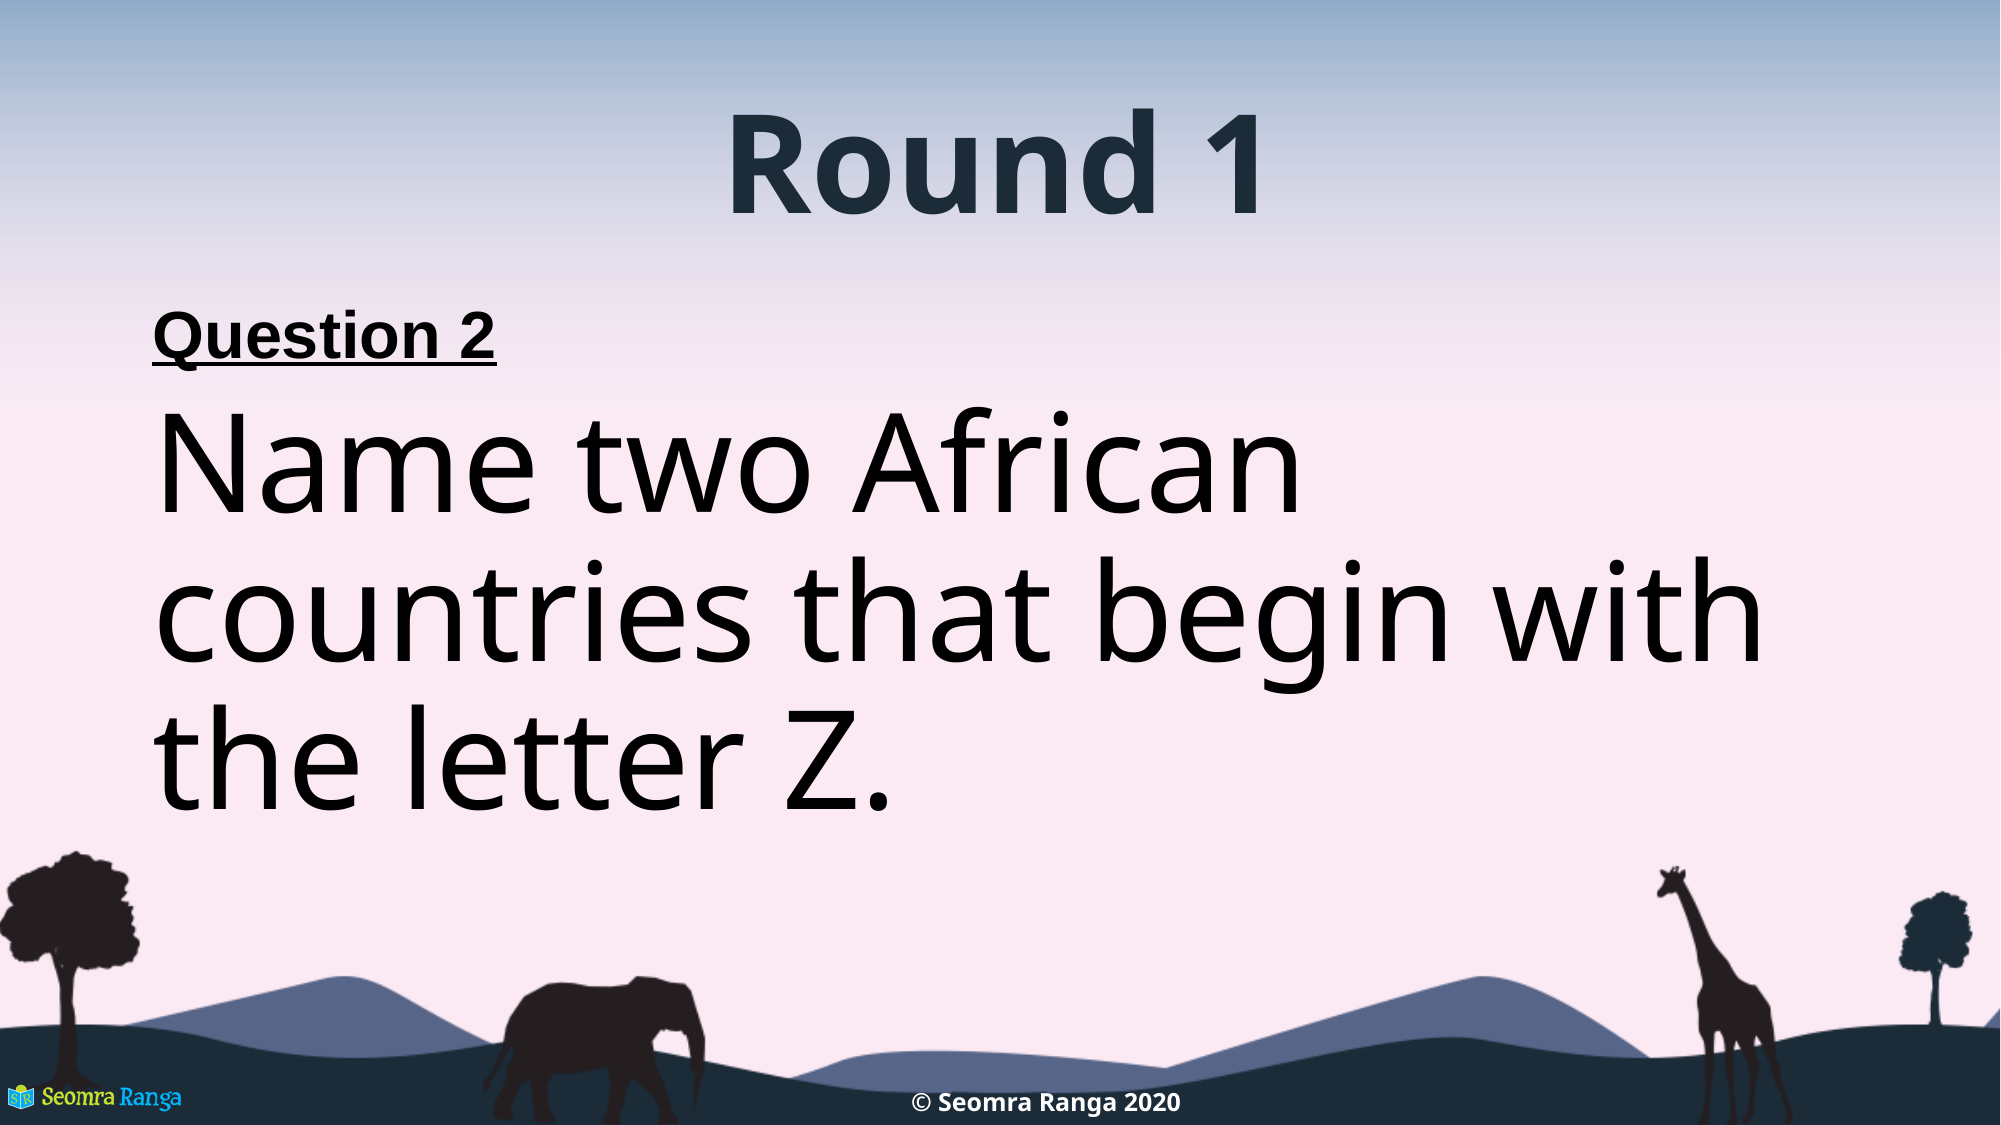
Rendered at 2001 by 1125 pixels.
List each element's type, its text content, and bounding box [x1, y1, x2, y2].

list Question 2 Name two African countries that begin with the letter Z. [137, 293, 1863, 1014]
picture [0, 0, 2001, 1125]
title Round 1 [137, 59, 1863, 278]
text_box © Seomra Ranga 2020 www.seomraranga.com [762, 1079, 1330, 1125]
